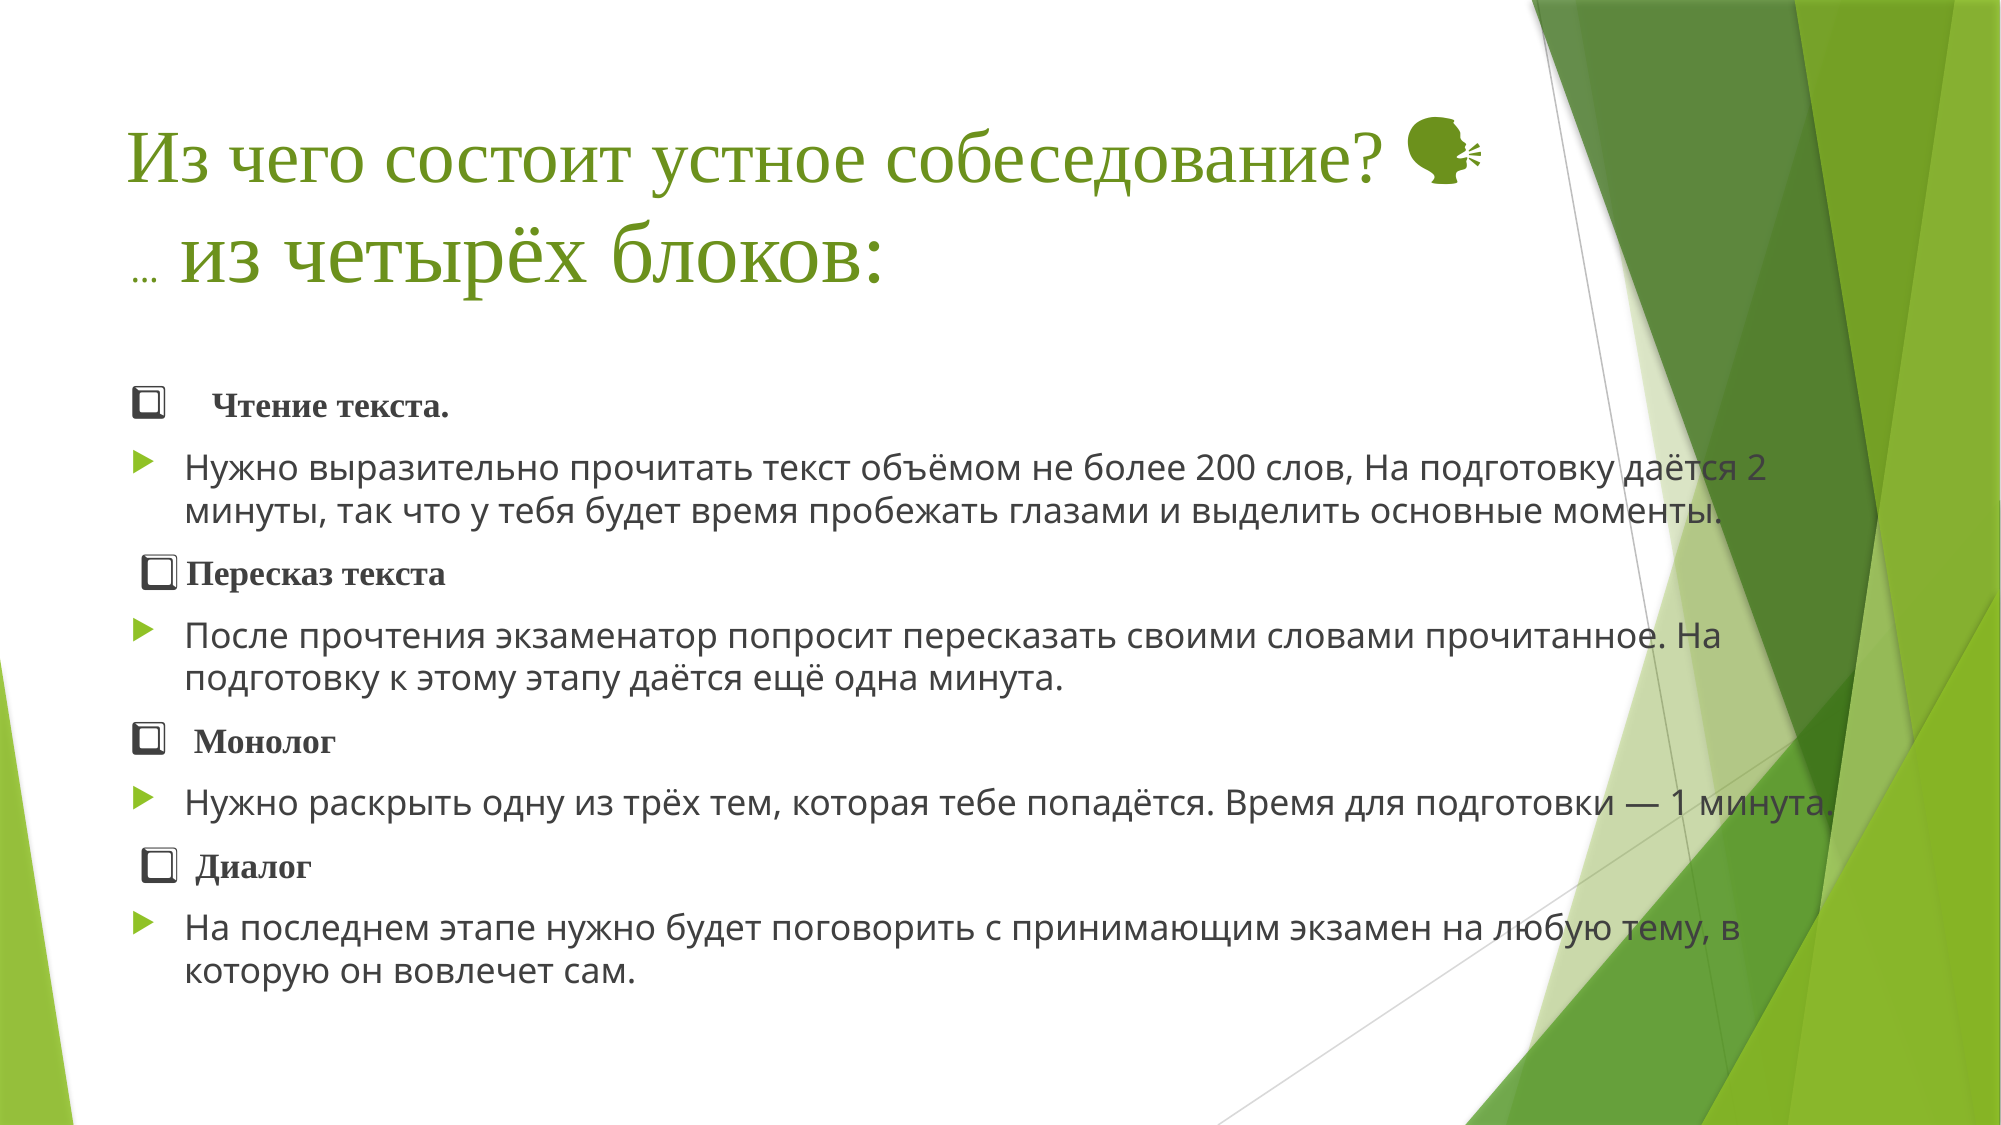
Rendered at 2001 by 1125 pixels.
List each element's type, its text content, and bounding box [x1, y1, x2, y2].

list … из четырёх блоков: ⃣ Чтение текста. Нужно выразительно прочитать текст объёмом не более 200 слов, На подготовку даётся 2 минуты, так что у тебя будет время пробежать глазами и выделить основные моменты. ⃣ Пересказ текста После прочтения экзаменатор попросит пересказать своими словами прочитанное. На подготовку к этому этапу даётся ещё одна минута. ⃣ Монолог Нужно раскрыть одну из трёх тем, которая тебе попадётся. Время для подготовки — 1 минута. ⃣ Диалог На последнем этапе нужно будет поговорить с принимающим экзамен на любую тему, в которую он вовлечет сам. [115, 187, 1863, 1009]
title Из чего состоит устное собеседование? 🗣 [111, 99, 1522, 317]
